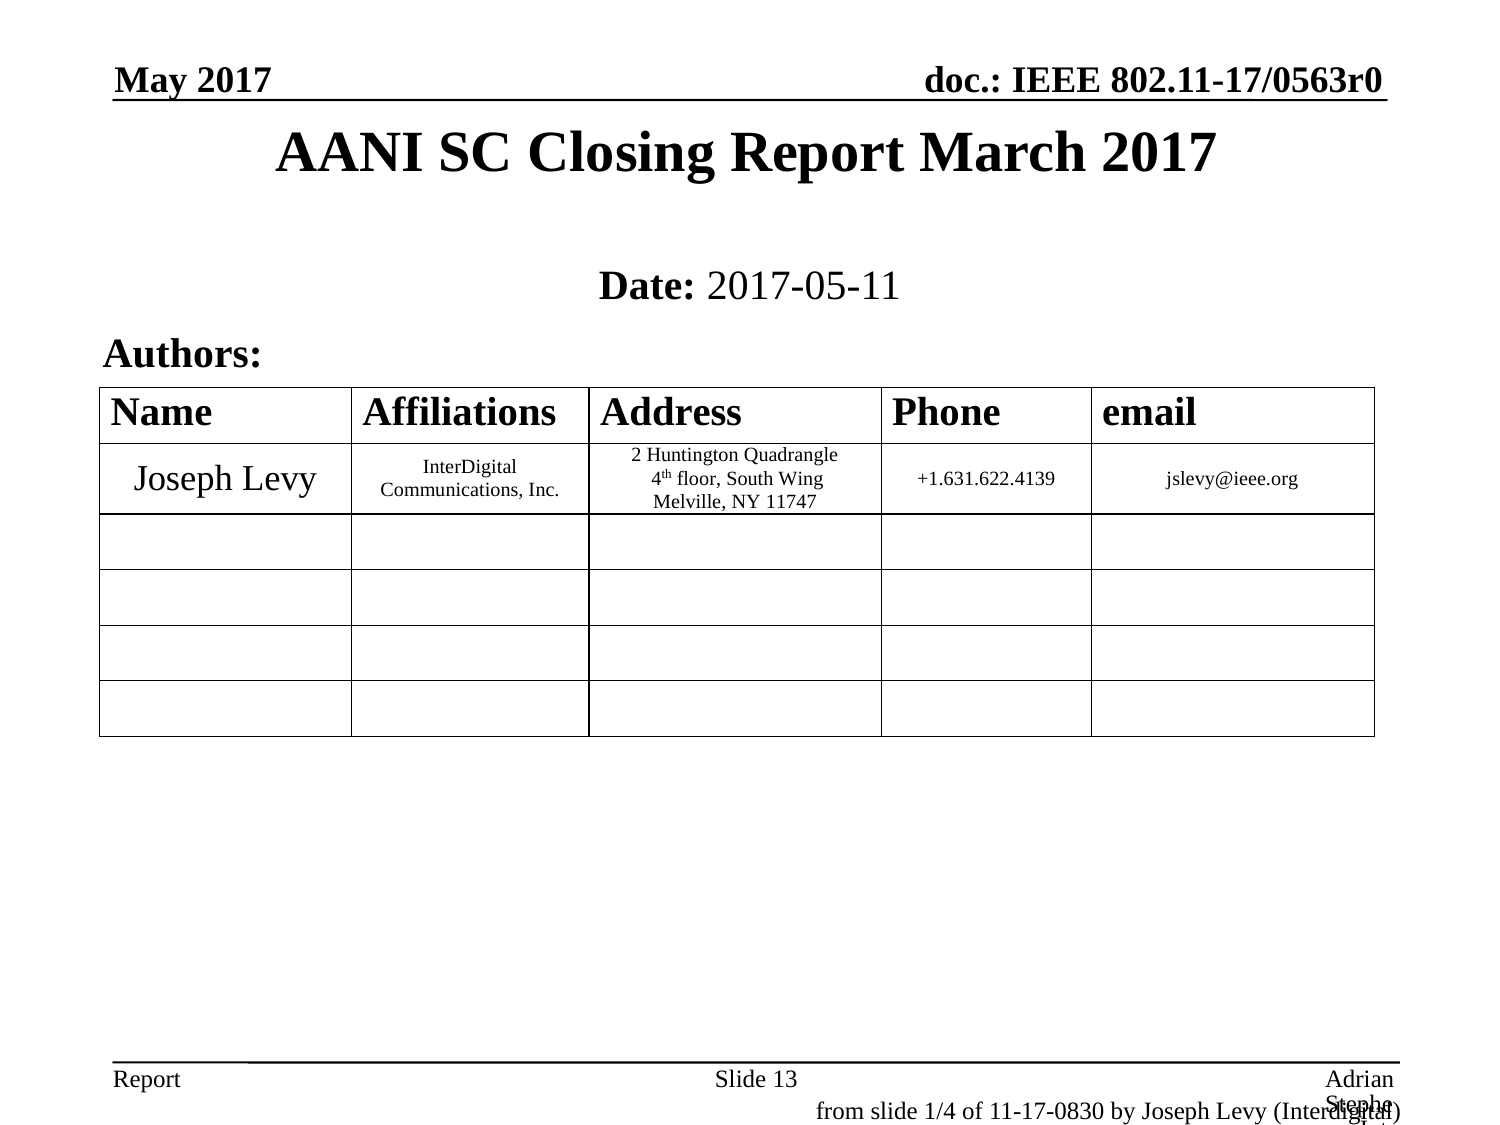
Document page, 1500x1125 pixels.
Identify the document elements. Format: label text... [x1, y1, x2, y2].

footer Adrian Stephens, Intel Corporation [1324, 1061, 1402, 1087]
text_box Date: 2017-05-11 [112, 249, 1388, 313]
text_box from slide 1/4 of 11-17-0830 by Joseph Levy (Interdigital) [343, 1087, 1417, 1125]
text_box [84, 386, 1404, 792]
text_box AANI SC Closing Report March 2017 [31, 106, 1463, 281]
slide_number Slide 13 [711, 1061, 801, 1087]
text_box Authors: [87, 318, 325, 381]
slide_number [114, 54, 374, 101]
